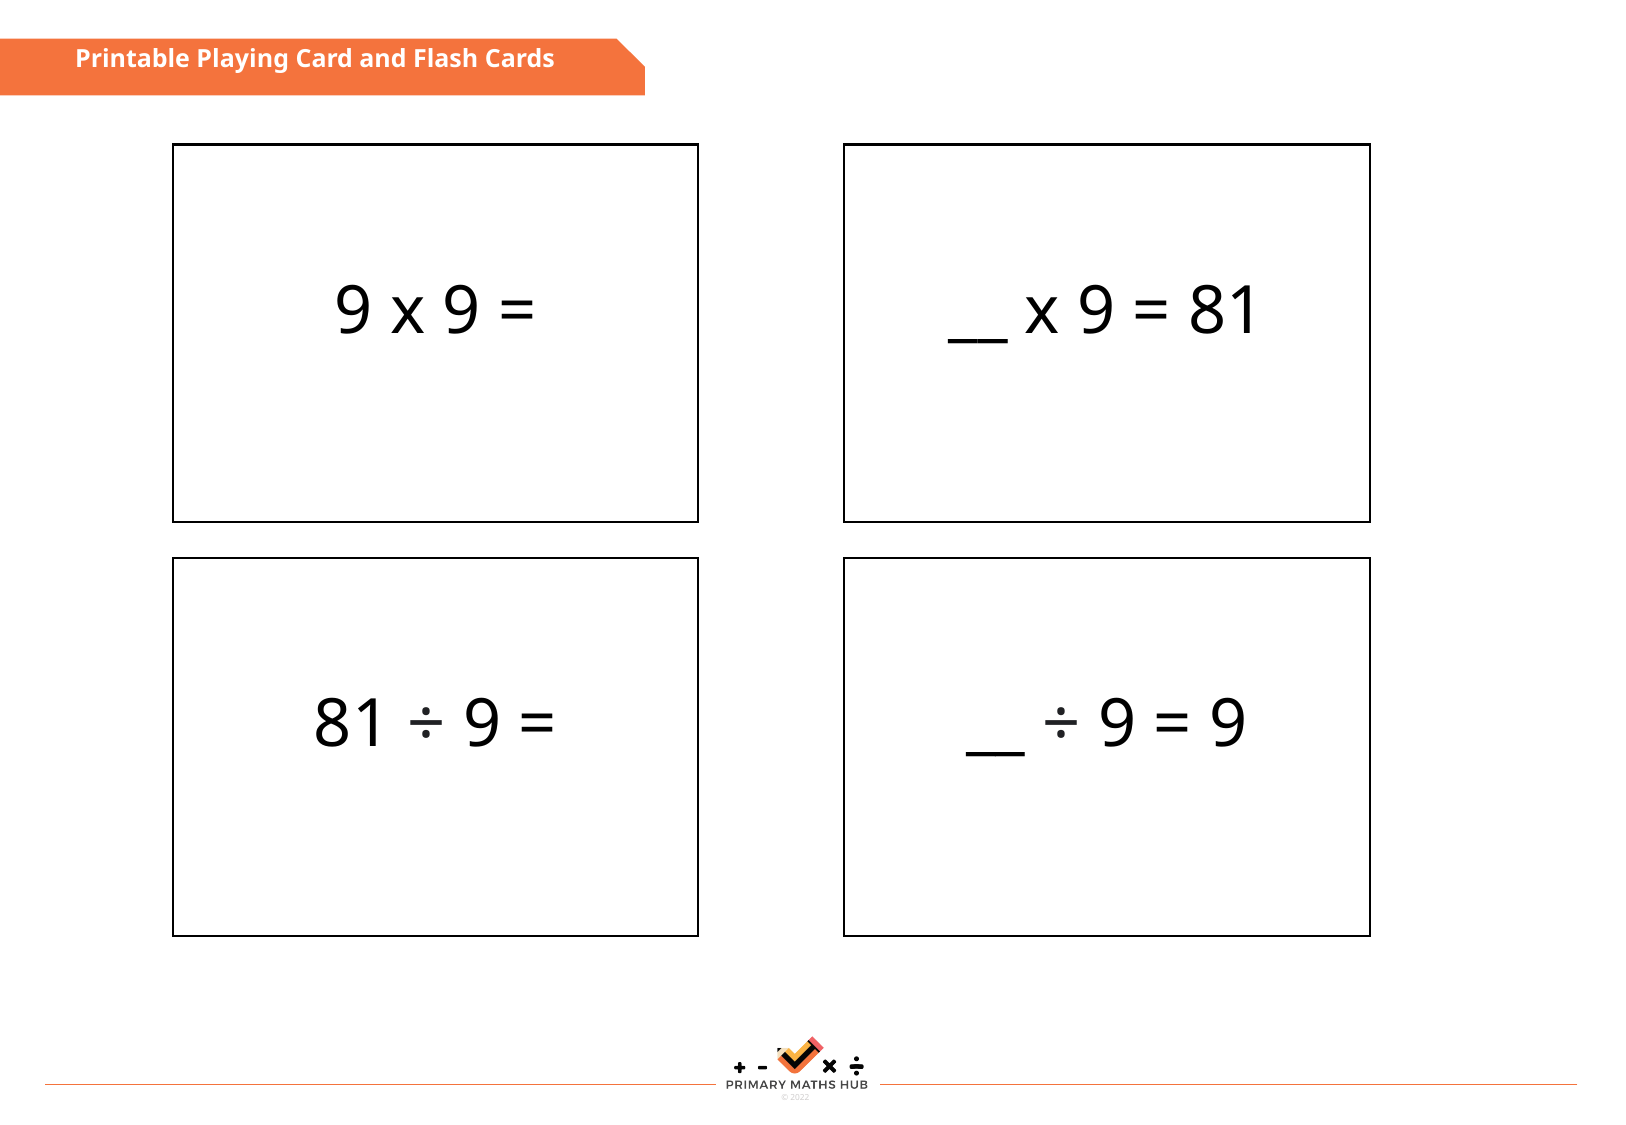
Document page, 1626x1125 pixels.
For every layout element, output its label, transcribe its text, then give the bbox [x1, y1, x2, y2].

picture [722, 1034, 872, 1094]
text_box [172, 557, 699, 672]
text_box __ x 9 = 81 [844, 259, 1370, 355]
text_box Printable Playing Card and Flash Cards [0, 37, 646, 97]
text_box [843, 143, 1371, 523]
text_box 9 x 9 = [172, 259, 699, 355]
text_box [843, 557, 1371, 937]
text_box 81 ÷ 9 = [172, 672, 699, 768]
text_box [172, 768, 699, 937]
text_box [172, 355, 699, 523]
text_box © 2022 [720, 1084, 870, 1110]
text_box [172, 143, 699, 259]
text_box __ ÷ 9 = 9 [844, 672, 1370, 768]
